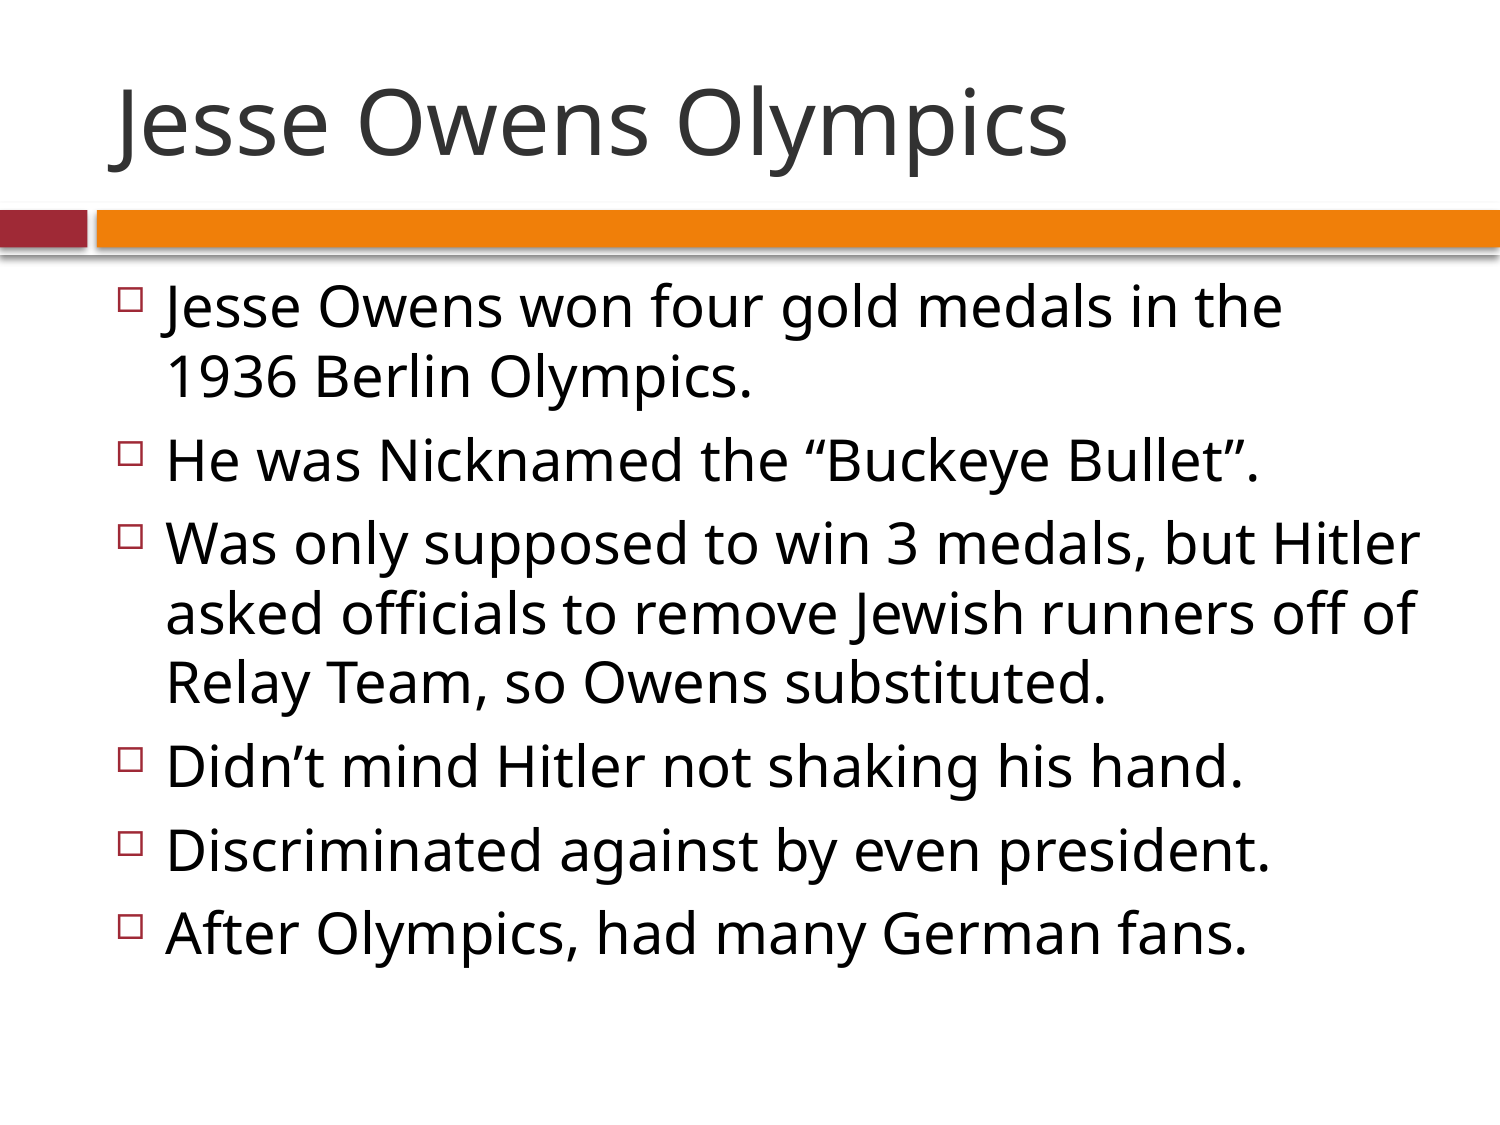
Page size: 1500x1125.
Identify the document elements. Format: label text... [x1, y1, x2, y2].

title Jesse Owens Olympics [100, 37, 1438, 200]
list Jesse Owens won four gold medals in the 1936 Berlin Olympics. He was Nicknamed the “Buckeye Bullet”. Was only supposed to win 3 medals, but Hitler asked officials to remove Jewish runners off of Relay Team, so Owens substituted. Didn’t mind Hitler not shaking his hand. Discriminated against by even president. After Olympics, had many German fans. [100, 262, 1438, 1000]
